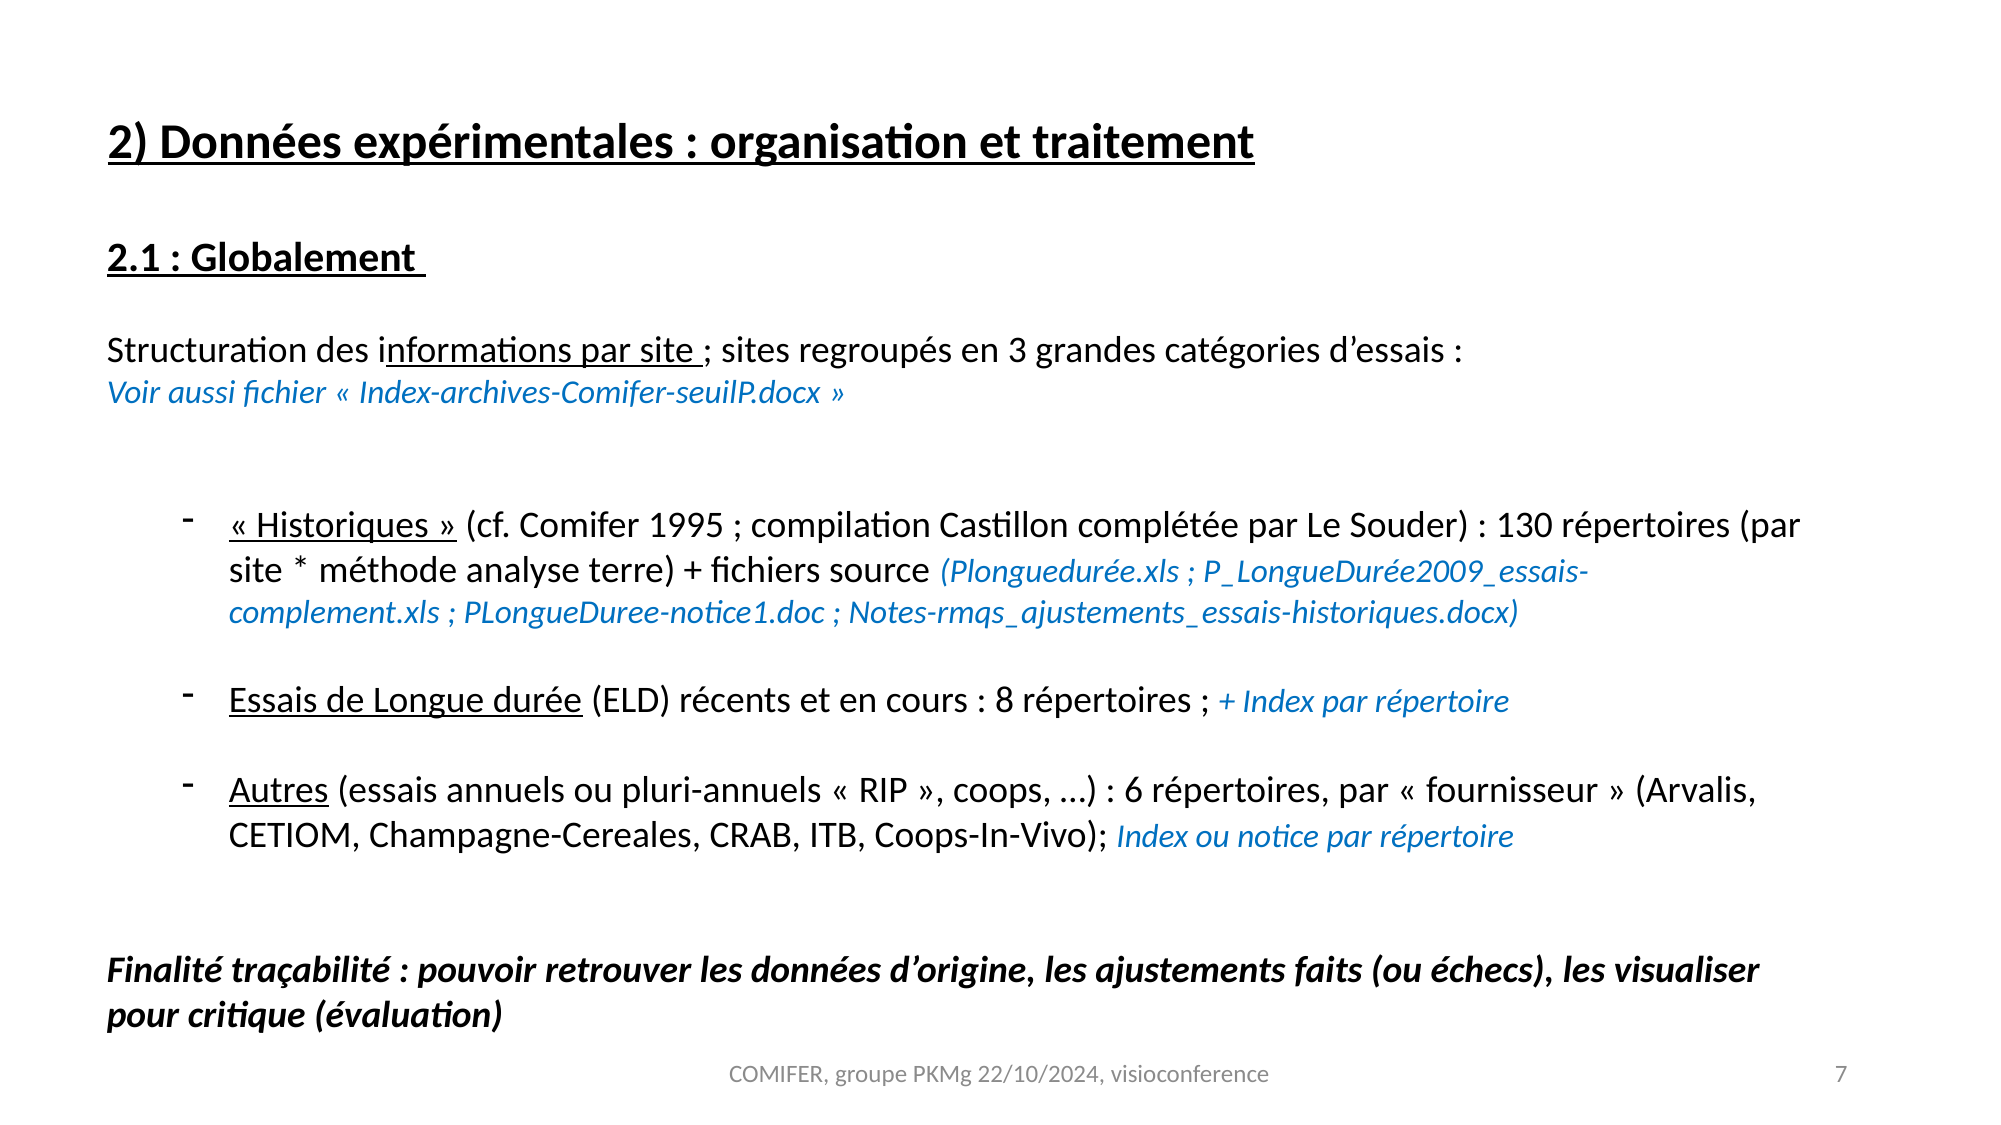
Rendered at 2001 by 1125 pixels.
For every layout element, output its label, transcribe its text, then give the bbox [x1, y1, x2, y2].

text_box 2) Données expérimentales : organisation et traitement [92, 101, 1271, 222]
slide_number 7 [1412, 1042, 1863, 1103]
text_box 2.1 : Globalement Structuration des informations par site ; sites regroupés en 3 grandes catégories d’essais : Voir aussi fichier « Index-archives-Comifer-seuilP.docx » « Historiques » (cf. Comifer 1995 ; compilation Castillon complétée par Le Souder) : 130 répertoires (par site * méthode analyse terre) + fichiers source (Plonguedurée.xls ; P_LongueDurée2009_essais-complement.xls ; PLongueDuree-notice1.doc ; Notes-rmqs_ajustements_essais-historiques.docx) Essais de Longue durée (ELD) récents et en cours : 8 répertoires ; + Index par répertoire Autres (essais annuels ou pluri-annuels « RIP », coops, …) : 6 répertoires, par « fournisseur » (Arvalis, CETIOM, Champagne-Cereales, CRAB, ITB, Coops-In-Vivo); Index ou notice par répertoire Finalité traçabilité : pouvoir retrouver les données d’origine, les ajustements faits (ou échecs), les visualiser pour critique (évaluation) [92, 222, 1830, 1043]
footer COMIFER, groupe PKMg 22/10/2024, visioconference [662, 1042, 1338, 1103]
